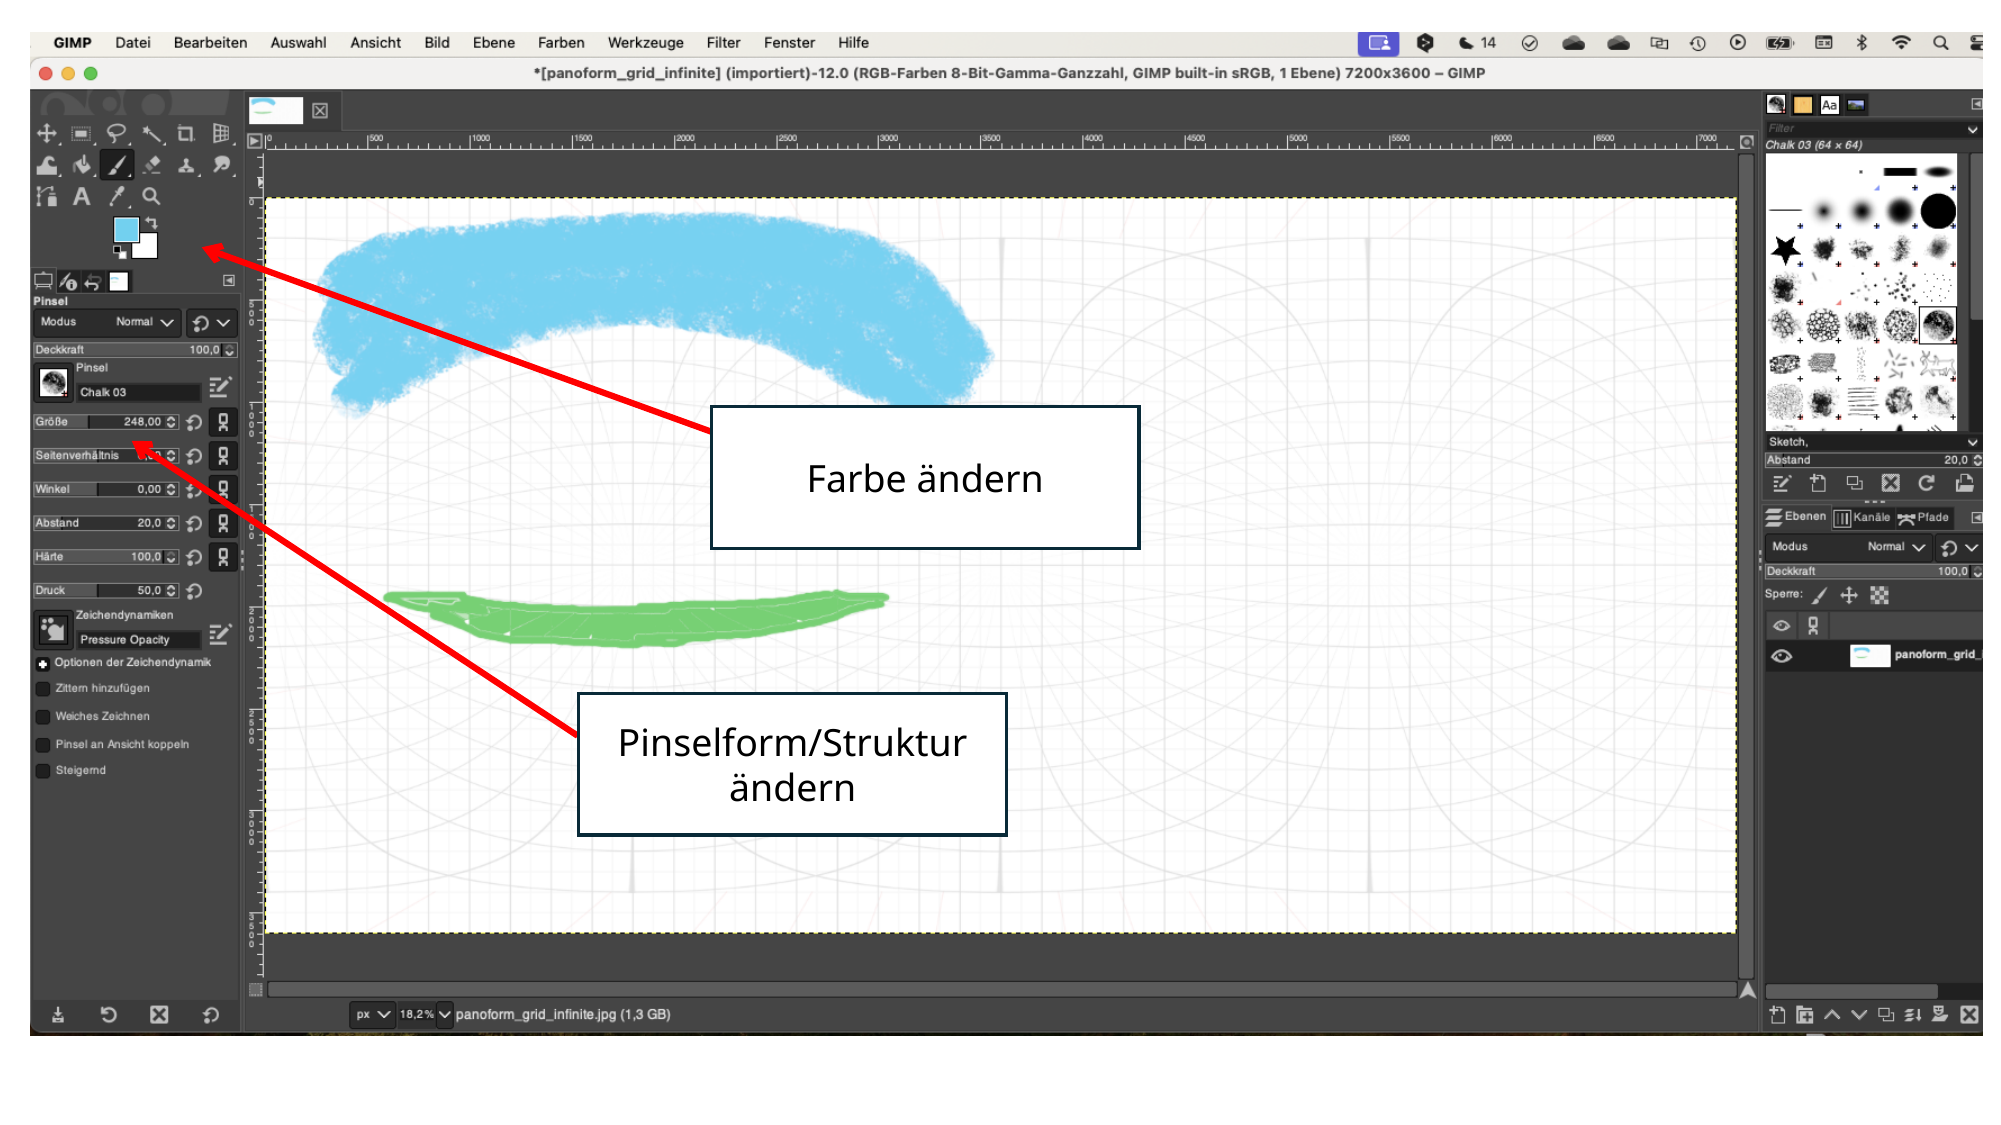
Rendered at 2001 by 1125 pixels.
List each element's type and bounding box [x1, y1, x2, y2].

text_box [131, 440, 579, 737]
list [30, 31, 1984, 1037]
text_box [201, 246, 712, 433]
